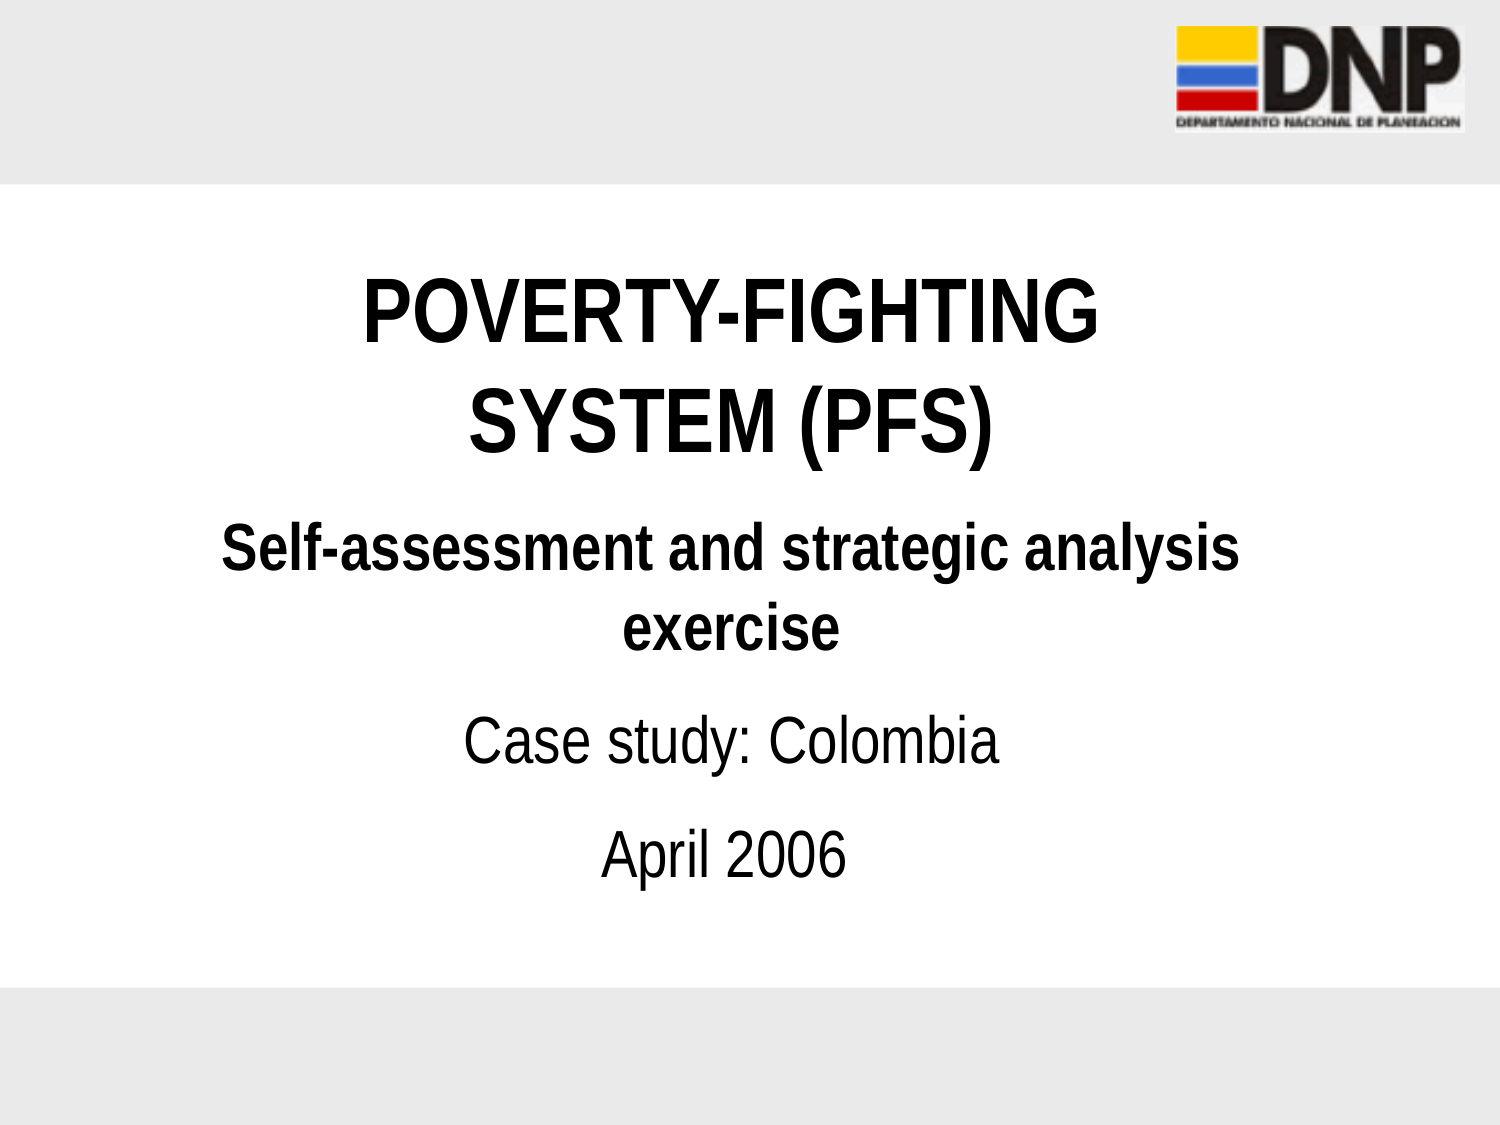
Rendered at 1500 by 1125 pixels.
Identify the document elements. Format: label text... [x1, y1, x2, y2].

text_box [0, 987, 1500, 1125]
text_box [0, 0, 1500, 181]
text_box POVERTY-FIGHTING SYSTEM (PFS) Self-assessment and strategic analysis exercise Case study: Colombia April 2006 [206, 243, 1258, 898]
picture [1174, 26, 1465, 134]
